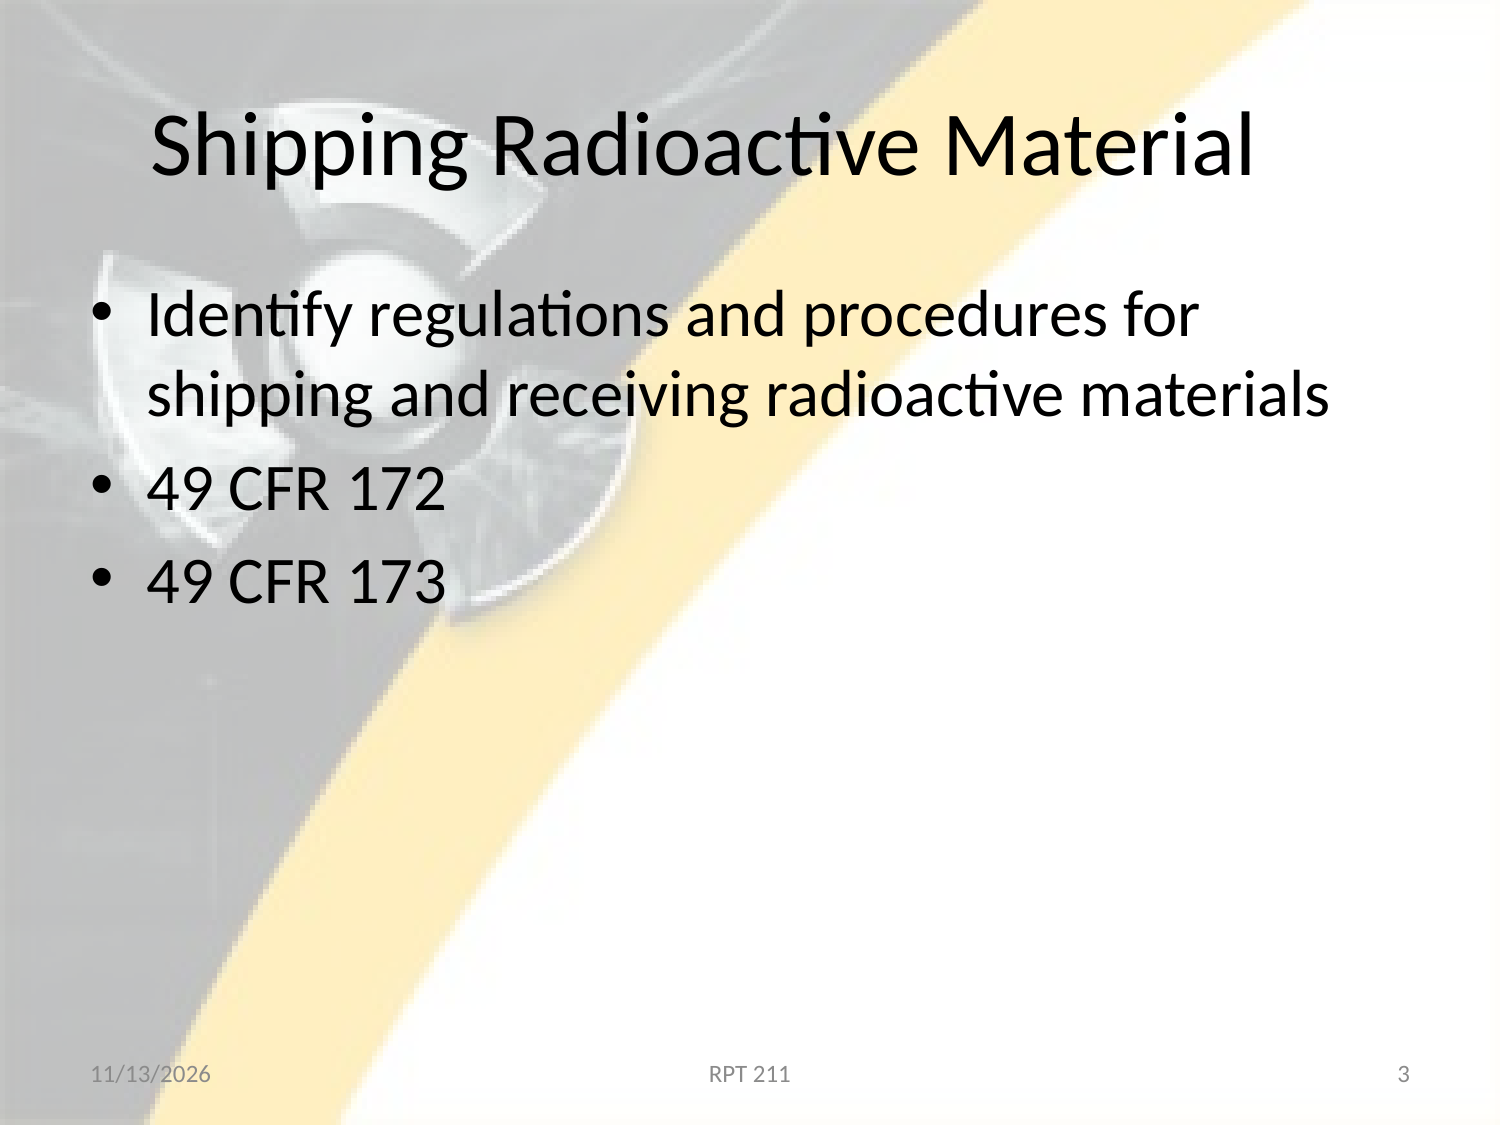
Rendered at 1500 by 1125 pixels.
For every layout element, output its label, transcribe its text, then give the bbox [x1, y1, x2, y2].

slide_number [75, 1042, 425, 1103]
footer RPT 211 [512, 1042, 988, 1103]
title Shipping Radioactive Material [75, 45, 1425, 233]
slide_number 3 [1074, 1042, 1425, 1103]
list Identify regulations and procedures for shipping and receiving radioactive materials 49 CFR 172 49 CFR 173 [75, 262, 1425, 1005]
